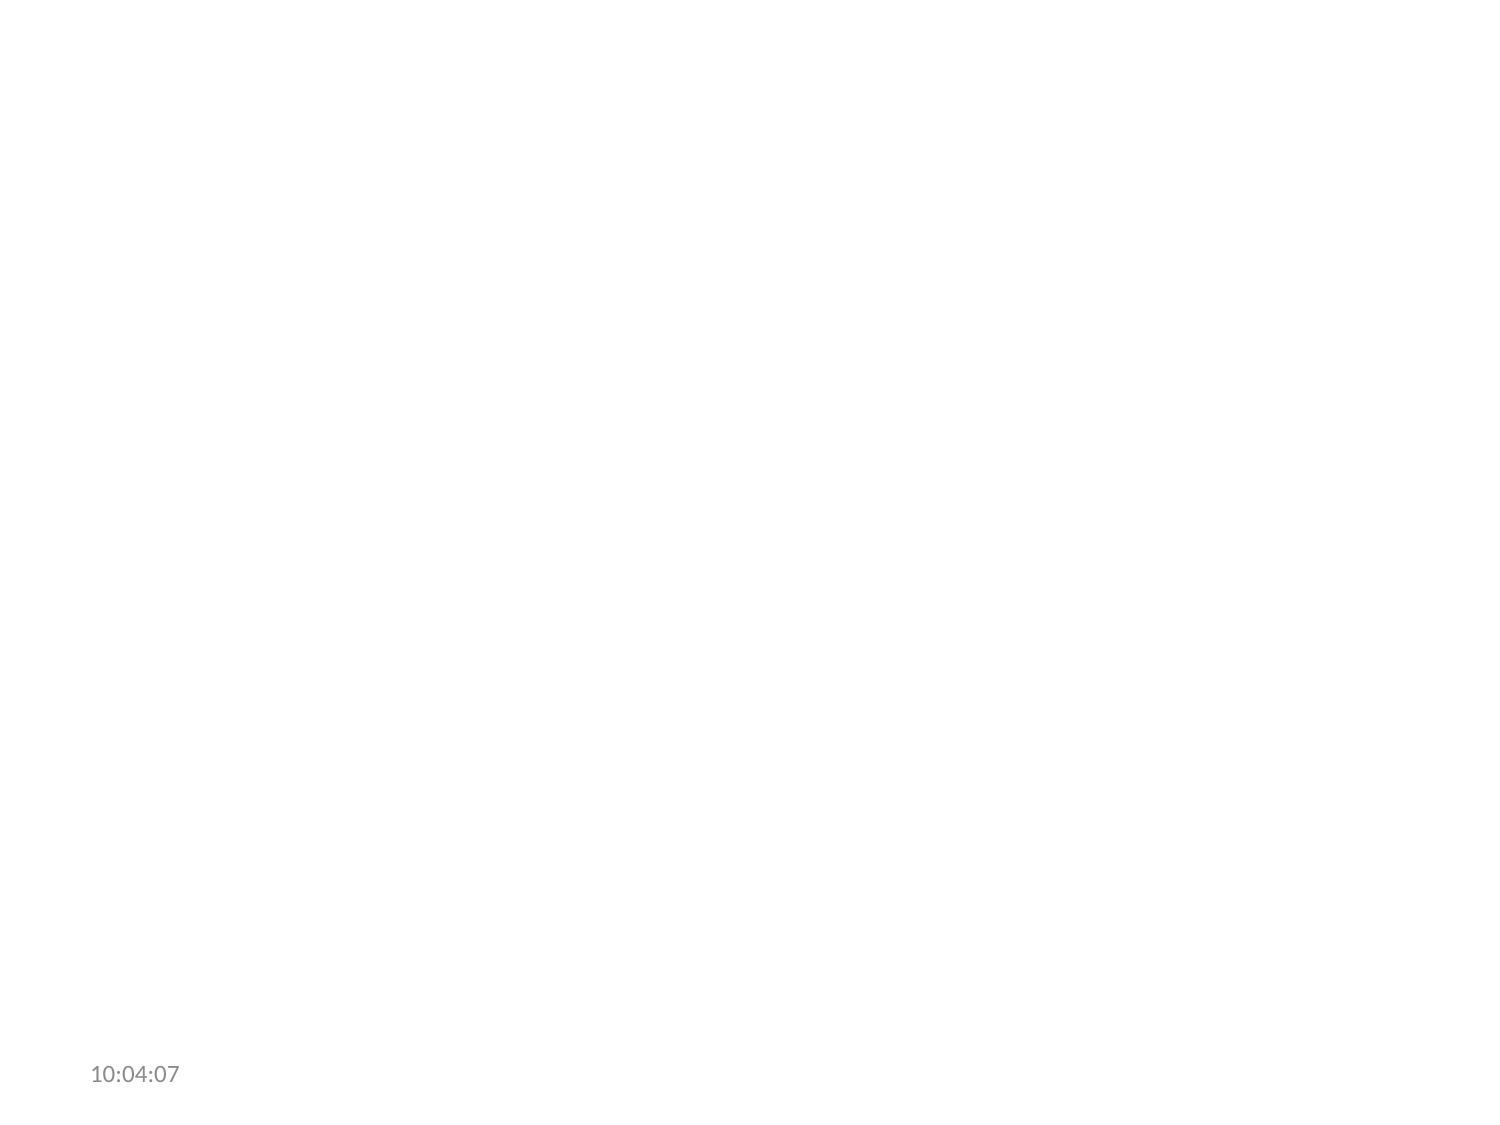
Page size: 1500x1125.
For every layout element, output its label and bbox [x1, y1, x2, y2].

slide_number [75, 1042, 425, 1103]
